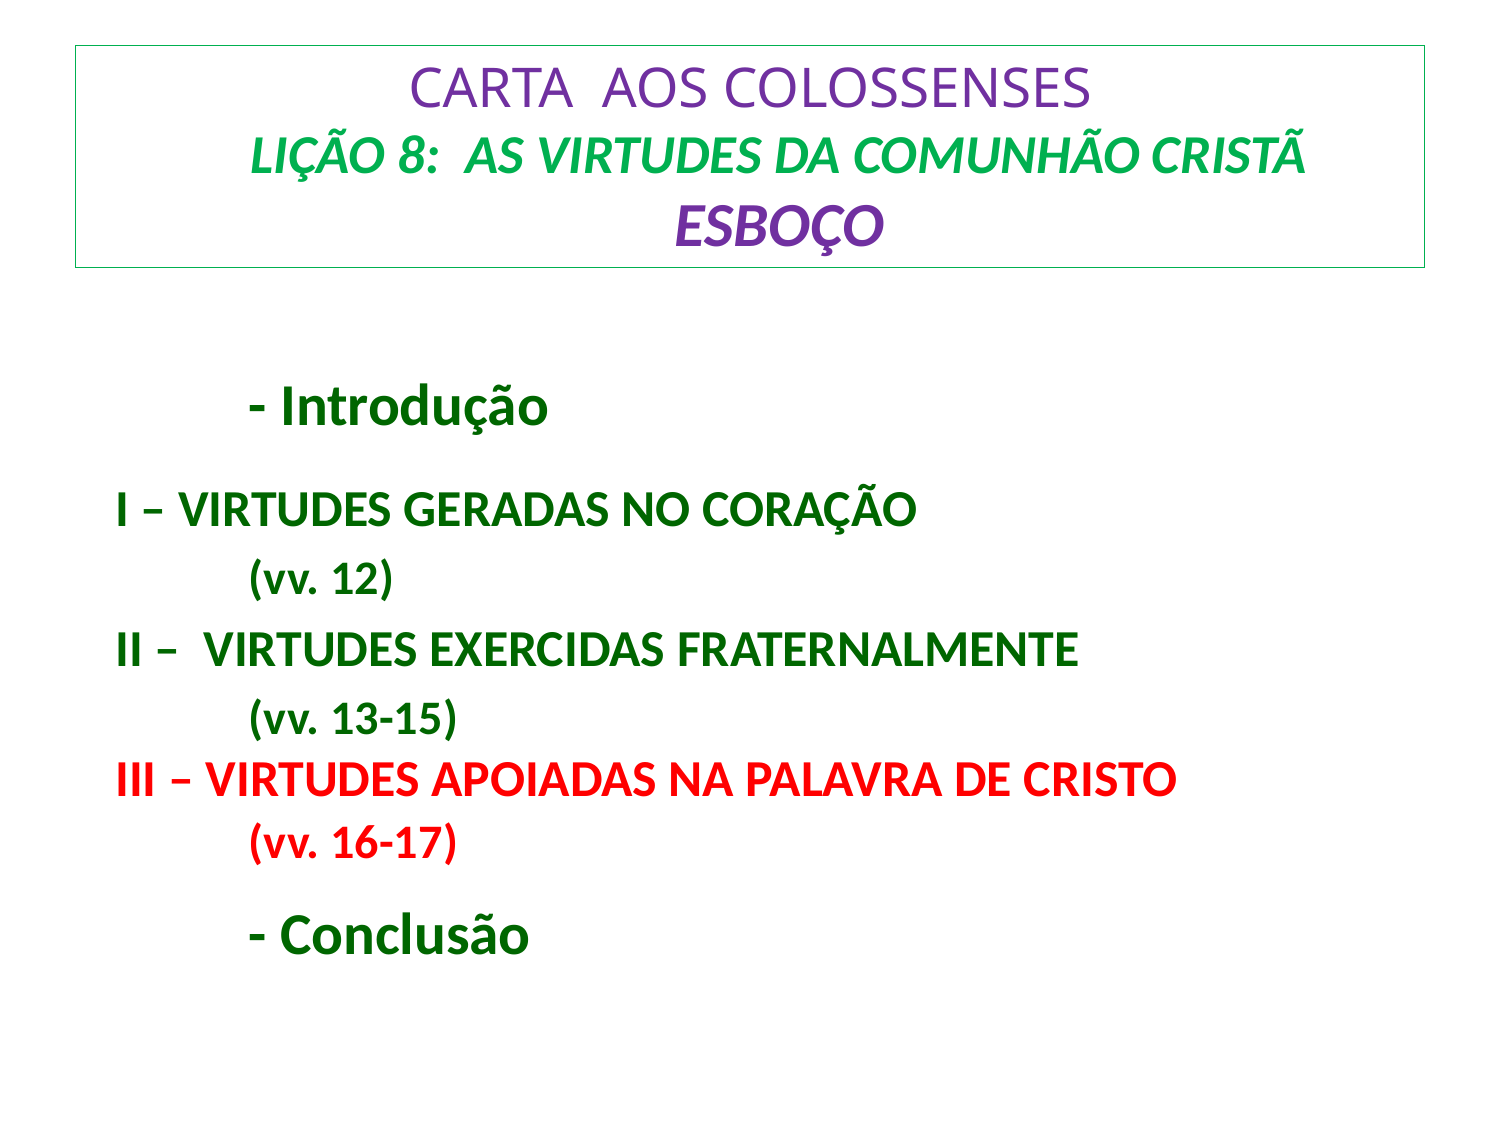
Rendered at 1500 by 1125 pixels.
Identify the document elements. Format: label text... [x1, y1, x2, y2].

list - Introdução I – VIRTUDES GERADAS NO CORAÇÃO (vv. 12) II – VIRTUDES EXERCIDAS FRATERNALMENTE (vv. 13-15) III – VIRTUDES APOIADAS NA PALAVRA DE CRISTO (vv. 16-17) - Conclusão [100, 314, 1424, 975]
title CARTA AOS COLOSSENSES LIÇÃO 8: AS VIRTUDES DA COMUNHÃO CRISTÃ ESBOÇO [75, 45, 1425, 268]
